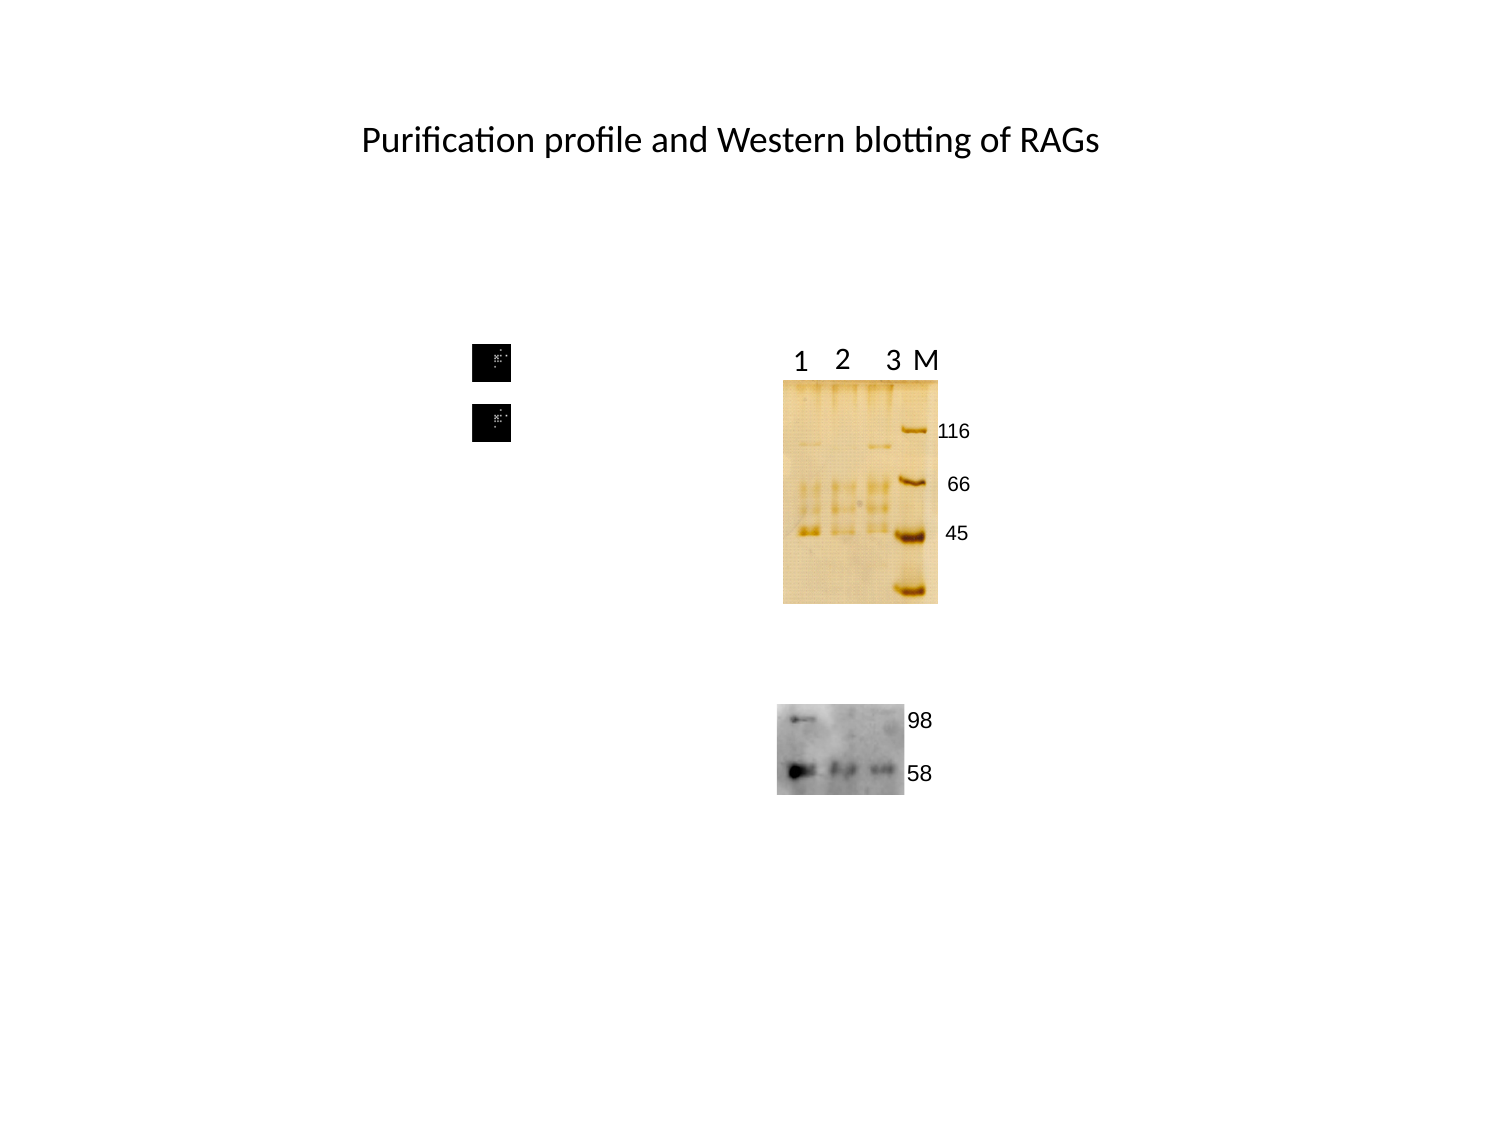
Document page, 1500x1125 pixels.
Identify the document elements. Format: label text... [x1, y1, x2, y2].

text_box Purification profile and Western blotting of RAGs [346, 107, 1153, 168]
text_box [472, 337, 977, 604]
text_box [776, 698, 944, 795]
